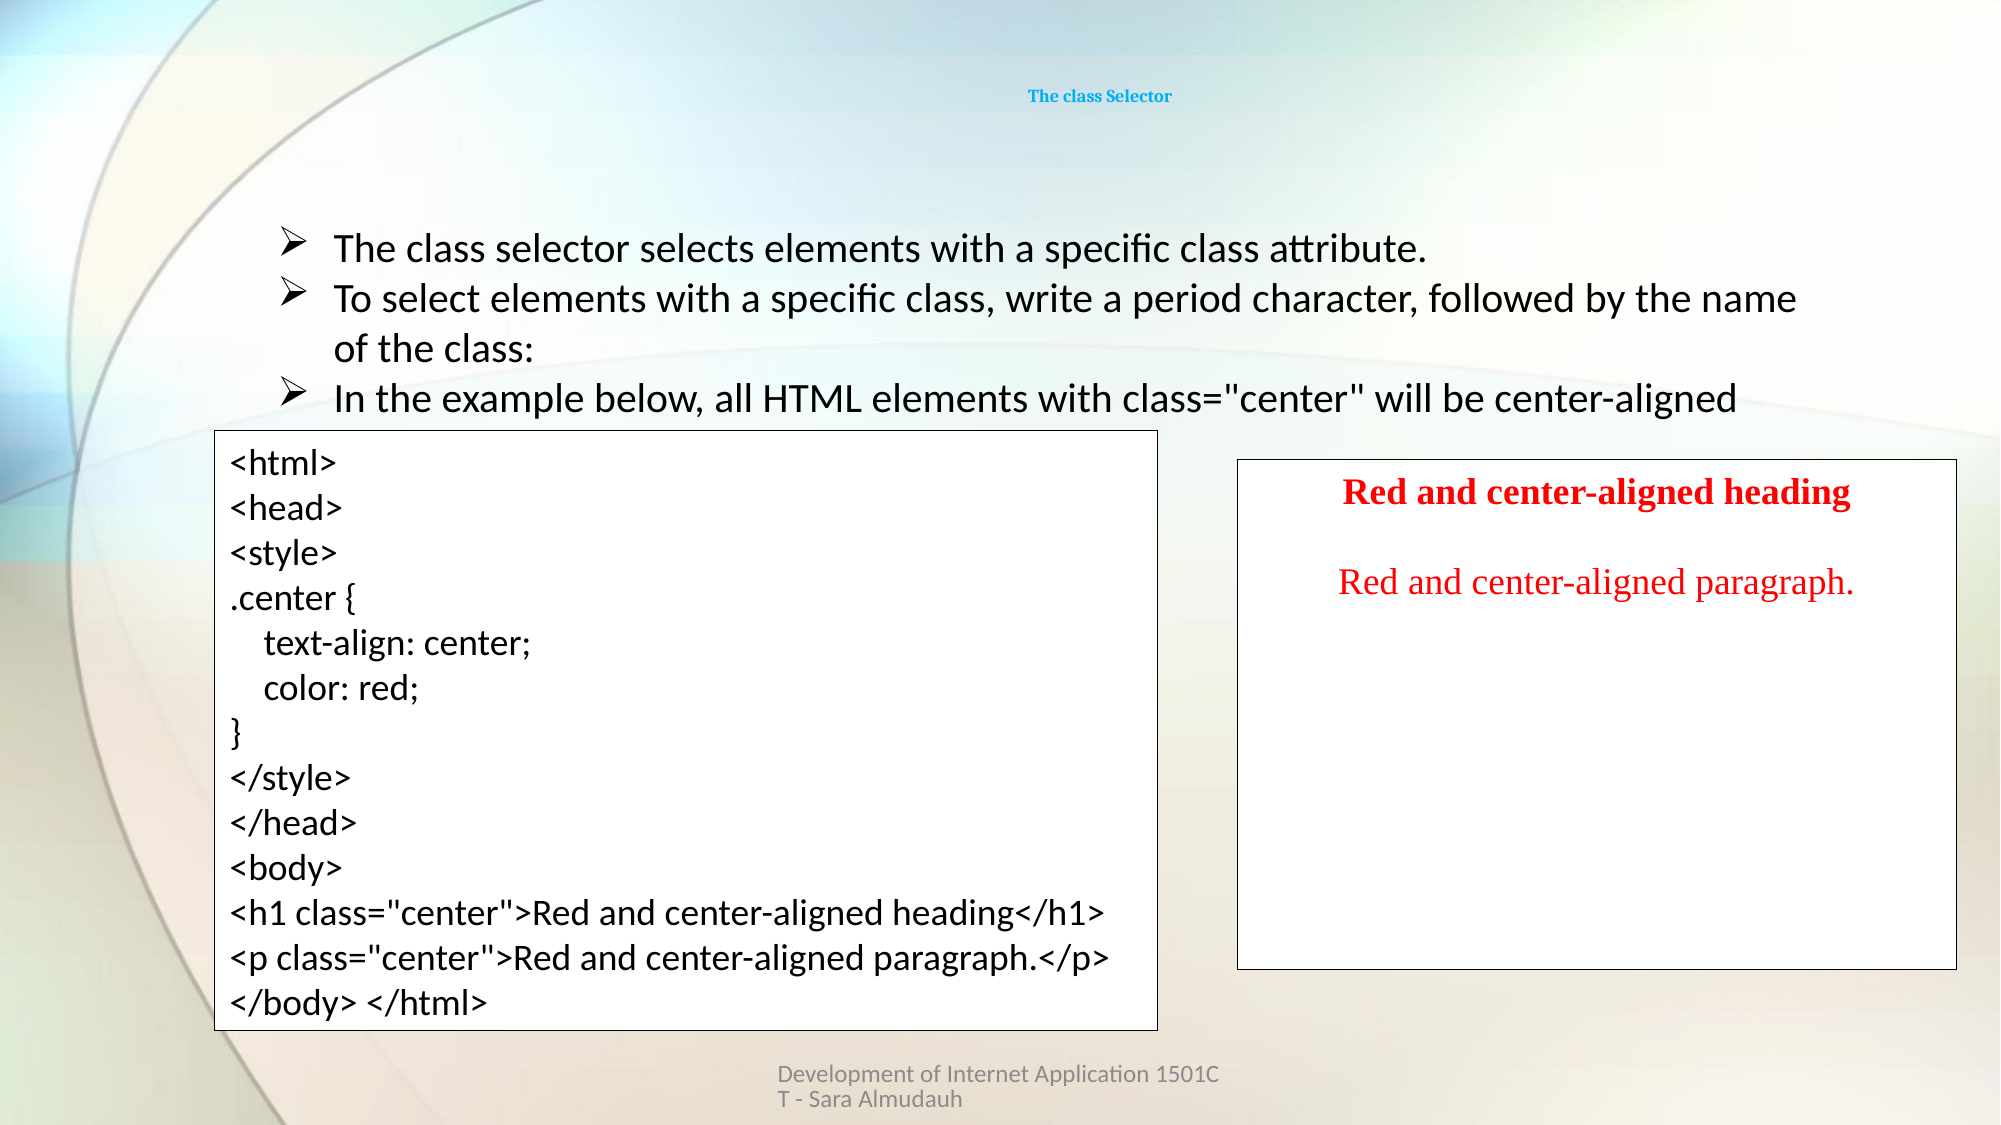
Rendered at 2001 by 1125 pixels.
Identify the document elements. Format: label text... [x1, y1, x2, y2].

text_box The class selector selects elements with a specific class attribute. To select elements with a specific class, write a period character, followed by the name of the class: In the example below, all HTML elements with class="center" will be center-aligned [262, 213, 1841, 429]
picture [0, 0, 2001, 1125]
footer Development of Internet Application 1501CT - Sara Almudauh [762, 1042, 1238, 1103]
text_box <html> <head> <style> .center { text-align: center; color: red; } </style> </head> <body> <h1 class="center">Red and center-aligned heading</h1> <p class="center">Red and center-aligned paragraph.</p> </body> </html> [214, 430, 1158, 1031]
title The class Selector [359, 31, 1841, 158]
text_box Red and center-aligned heading Red and center-aligned paragraph. [1237, 459, 1957, 970]
